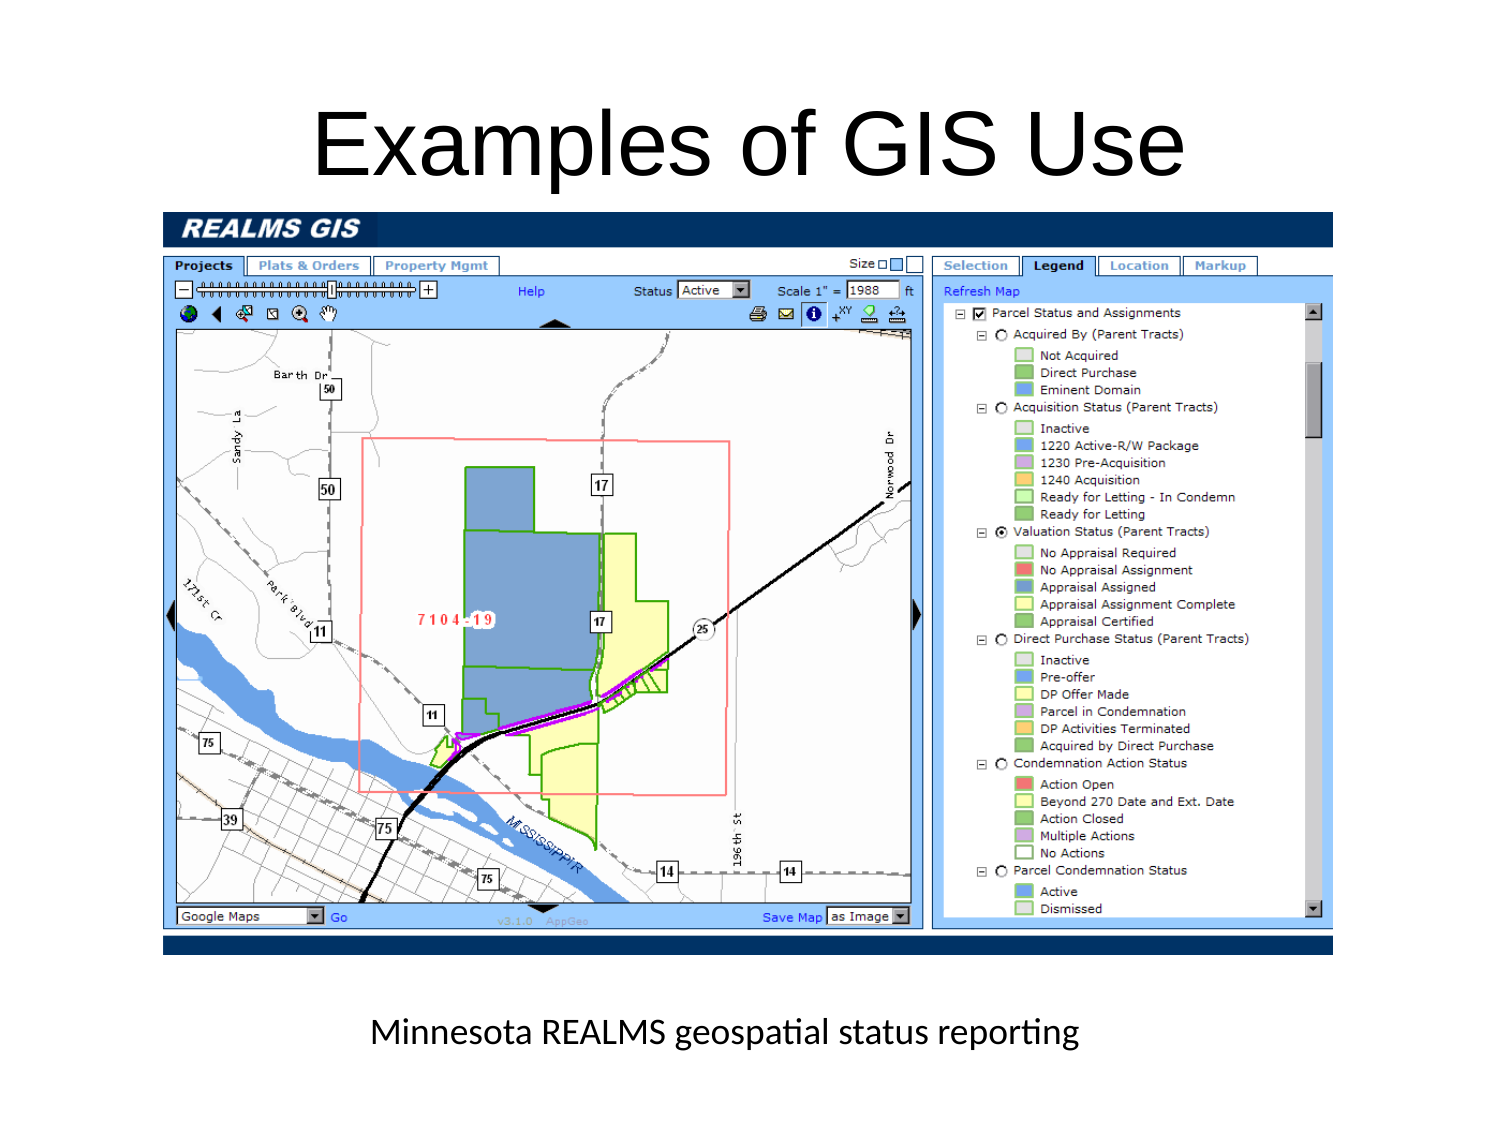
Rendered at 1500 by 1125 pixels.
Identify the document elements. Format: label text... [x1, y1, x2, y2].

text_box Minnesota REALMS geospatial status reporting [187, 999, 1263, 1060]
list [162, 212, 1333, 956]
title Examples of GIS Use [75, 45, 1425, 233]
